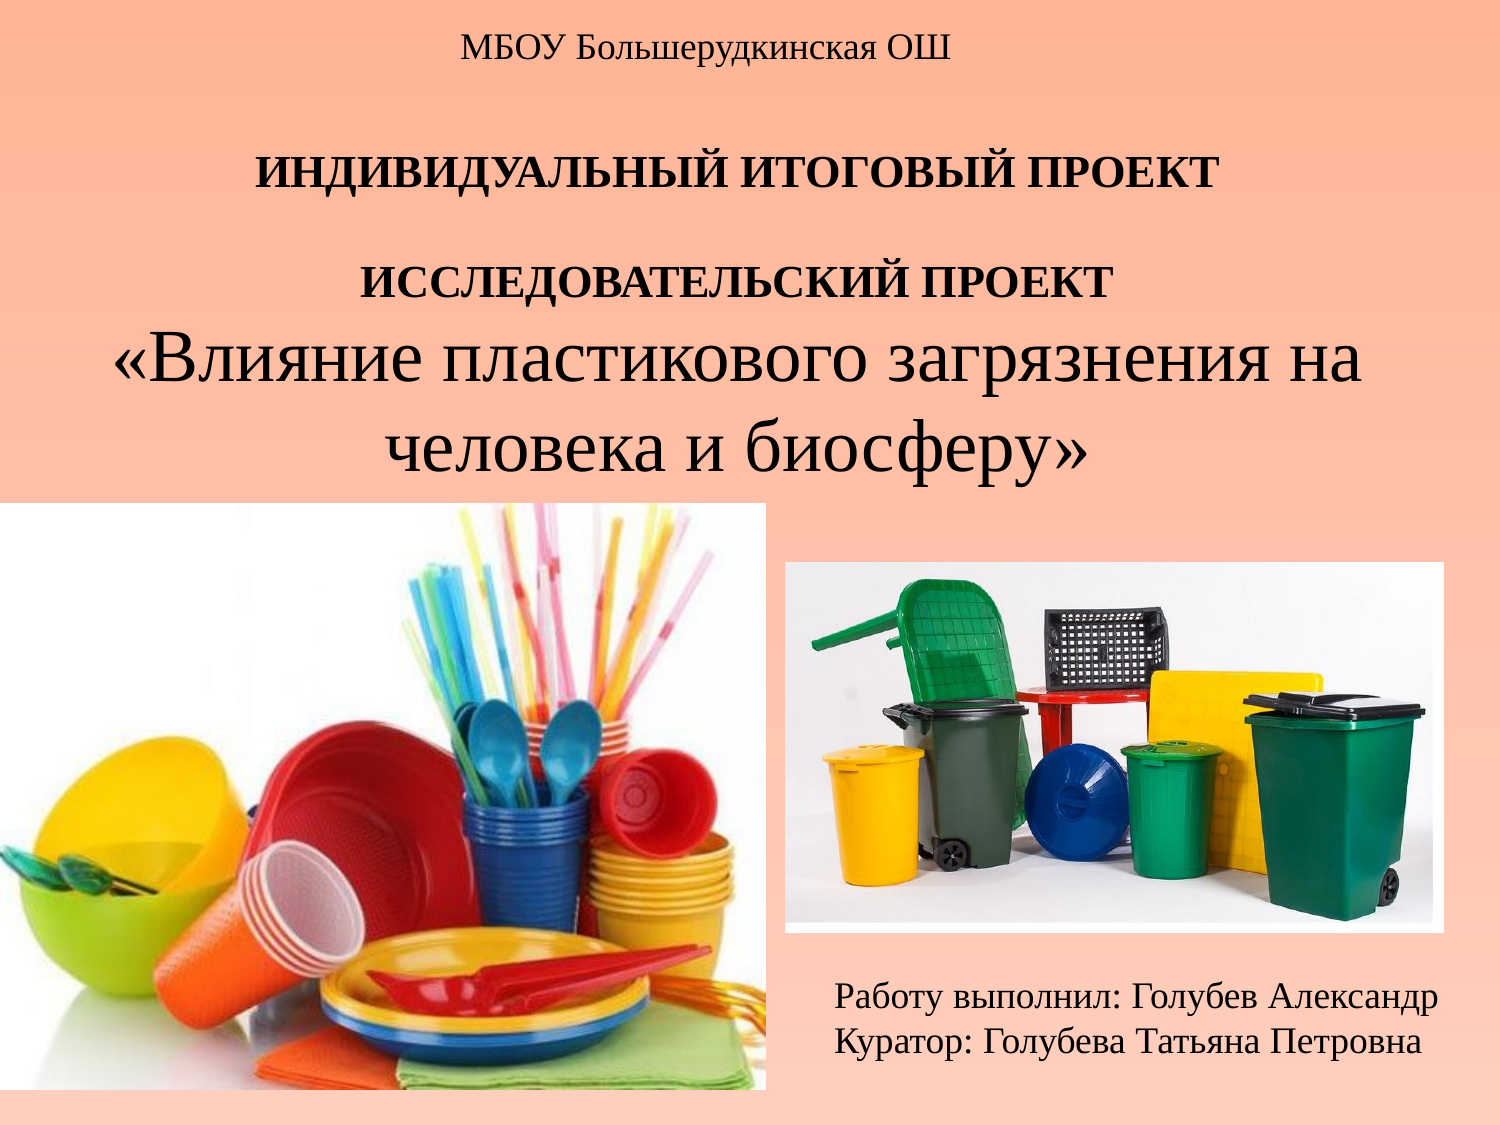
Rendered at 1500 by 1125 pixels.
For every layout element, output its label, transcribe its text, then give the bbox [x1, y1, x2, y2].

text_box Работу выполнил: Голубев Александр Куратор: Голубева Татьяна Петровна [819, 964, 1455, 1069]
picture [785, 562, 1445, 933]
picture [0, 503, 766, 1090]
text_box МБОУ Большерудкинская ОШ [445, 14, 967, 74]
title ИНДИВИДУАЛЬНЫЙ ИТОГОВЫЙ ПРОЕКТ ИССЛЕДОВАТЕЛЬСКИЙ ПРОЕКТ «Влияние пластикового загрязнения на человека и биосферу» [41, 125, 1435, 504]
